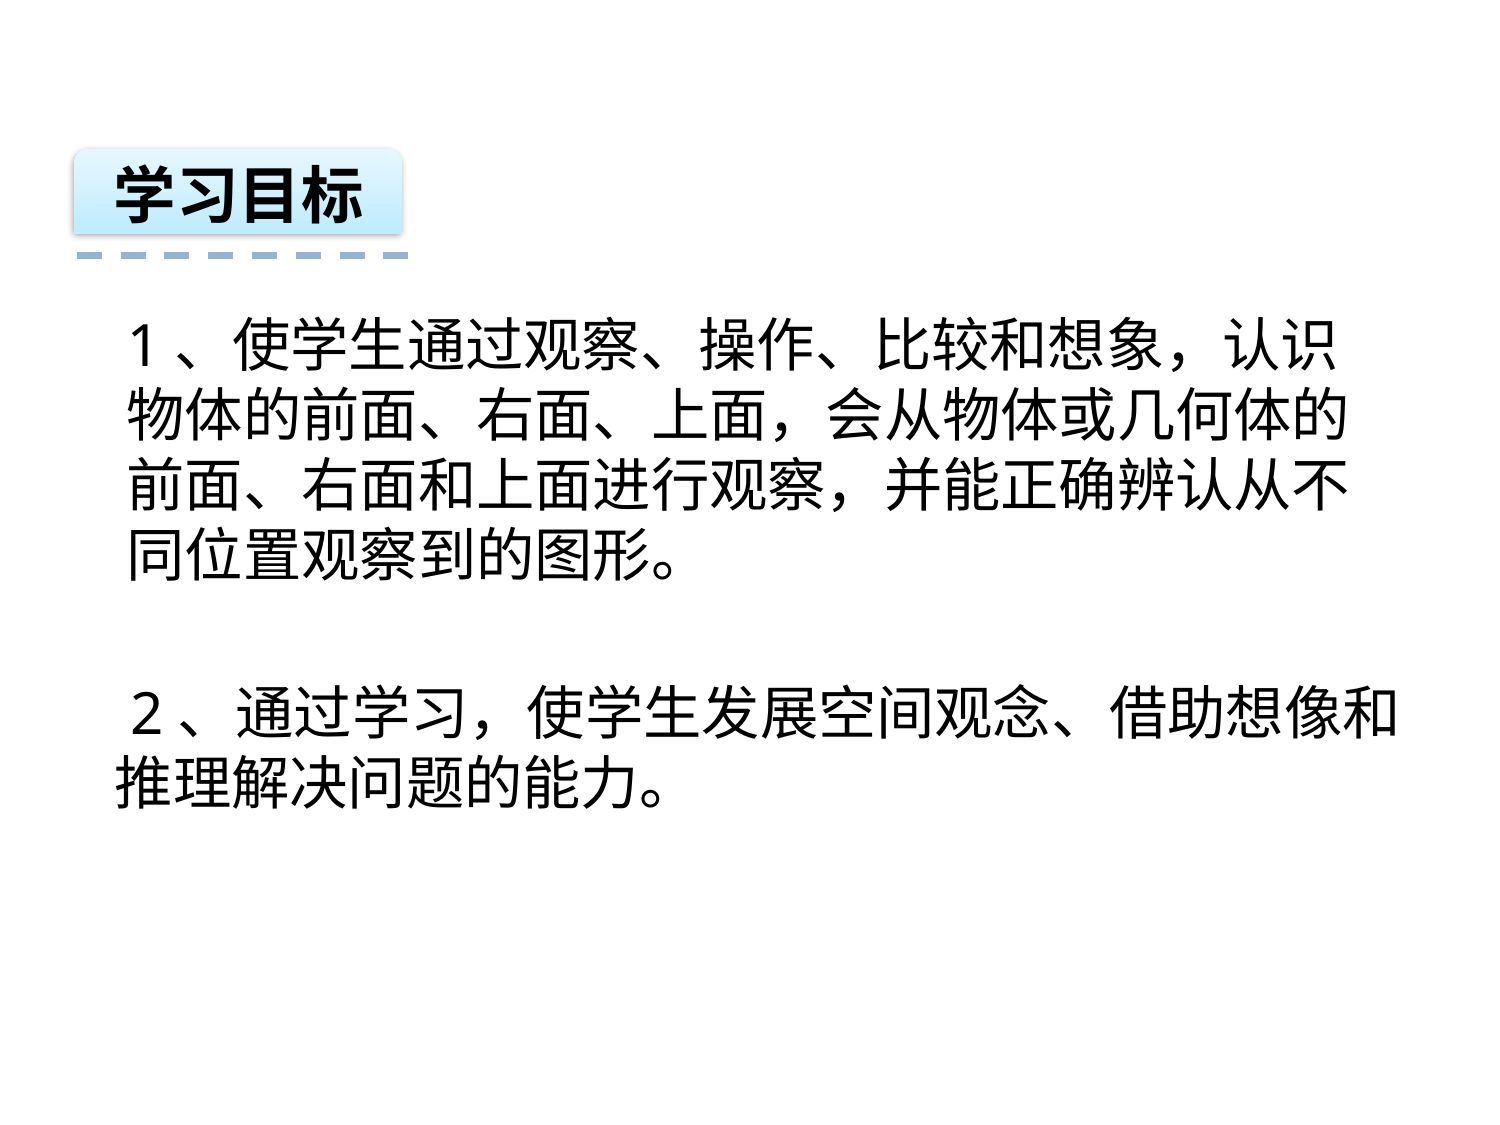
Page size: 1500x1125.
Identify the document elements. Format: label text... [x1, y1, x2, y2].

text_box 2、通过学习，使学生发展空间观念、借助想像和推理解决问题的能力。 [100, 668, 1435, 824]
text_box 1、使学生通过观察、操作、比较和想象，认识物体的前面、右面、上面，会从物体或几何体的前面、右面和上面进行观察，并能正确辨认从不同位置观察到的图形。 [112, 301, 1400, 596]
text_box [73, 148, 408, 256]
